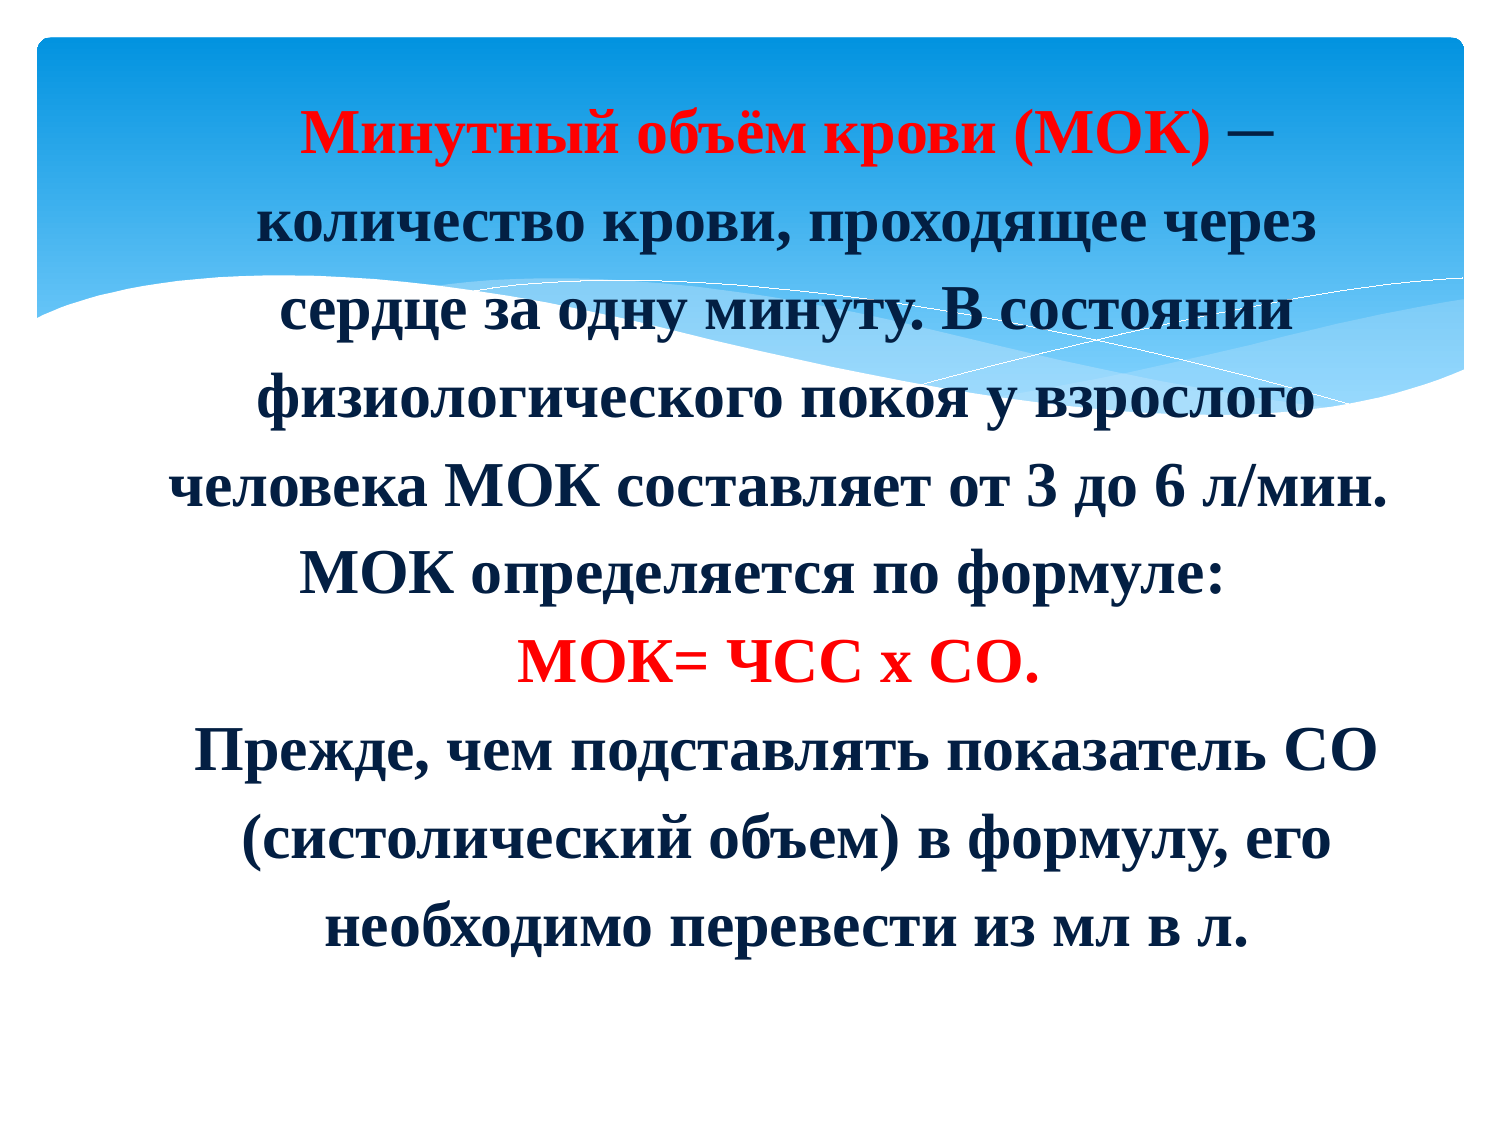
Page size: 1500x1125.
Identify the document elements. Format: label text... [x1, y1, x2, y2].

title Минутный объём крови (МОК) ─ количество крови, проходящее через сердце за одну минуту. В состоянии физиологического покоя у взрослого человека МОК составляет от 3 до 6 л/мин. МОК определяется по формуле: МОК= ЧСС х СО. Прежде, чем подставлять показатель СО (систолический объем) в формулу, его необходимо перевести из мл в л. [75, 55, 1425, 1059]
